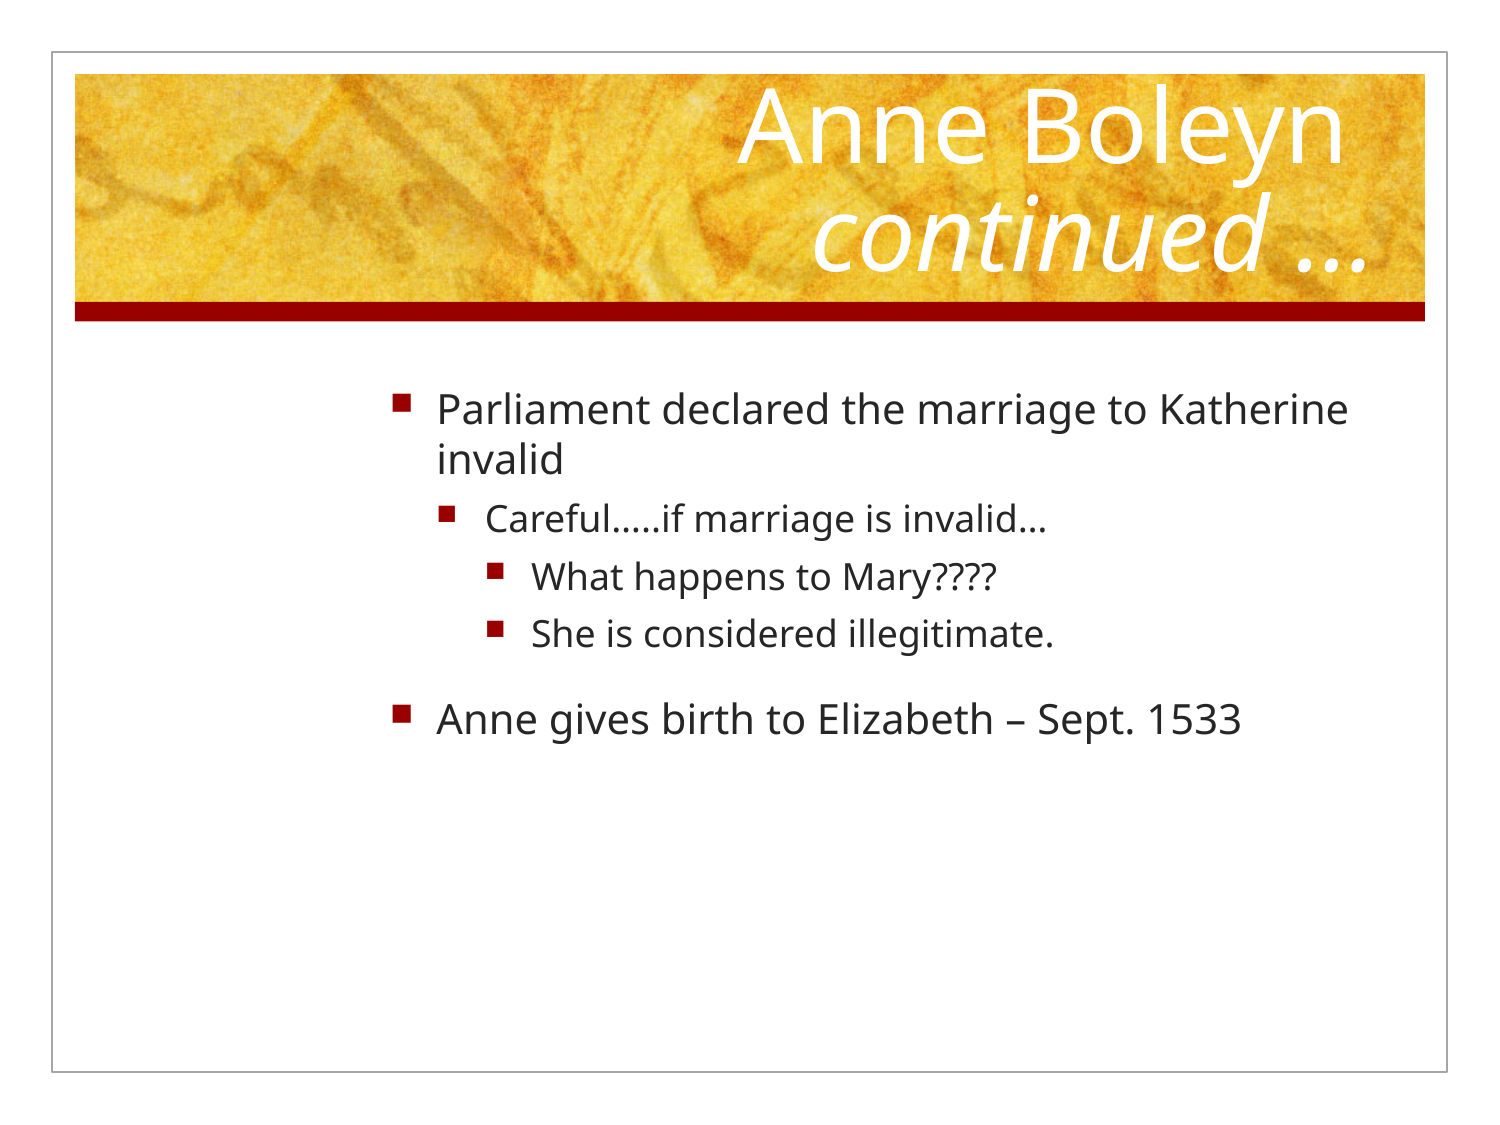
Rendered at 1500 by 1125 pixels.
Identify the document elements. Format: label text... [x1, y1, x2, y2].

picture [75, 74, 1425, 301]
title Anne Boleyn continued … [108, 74, 1392, 292]
list Parliament declared the marriage to Katherine invalid Careful…..if marriage is invalid… What happens to Mary???? She is considered illegitimate. Anne gives birth to Elizabeth – Sept. 1533 [375, 375, 1392, 1005]
